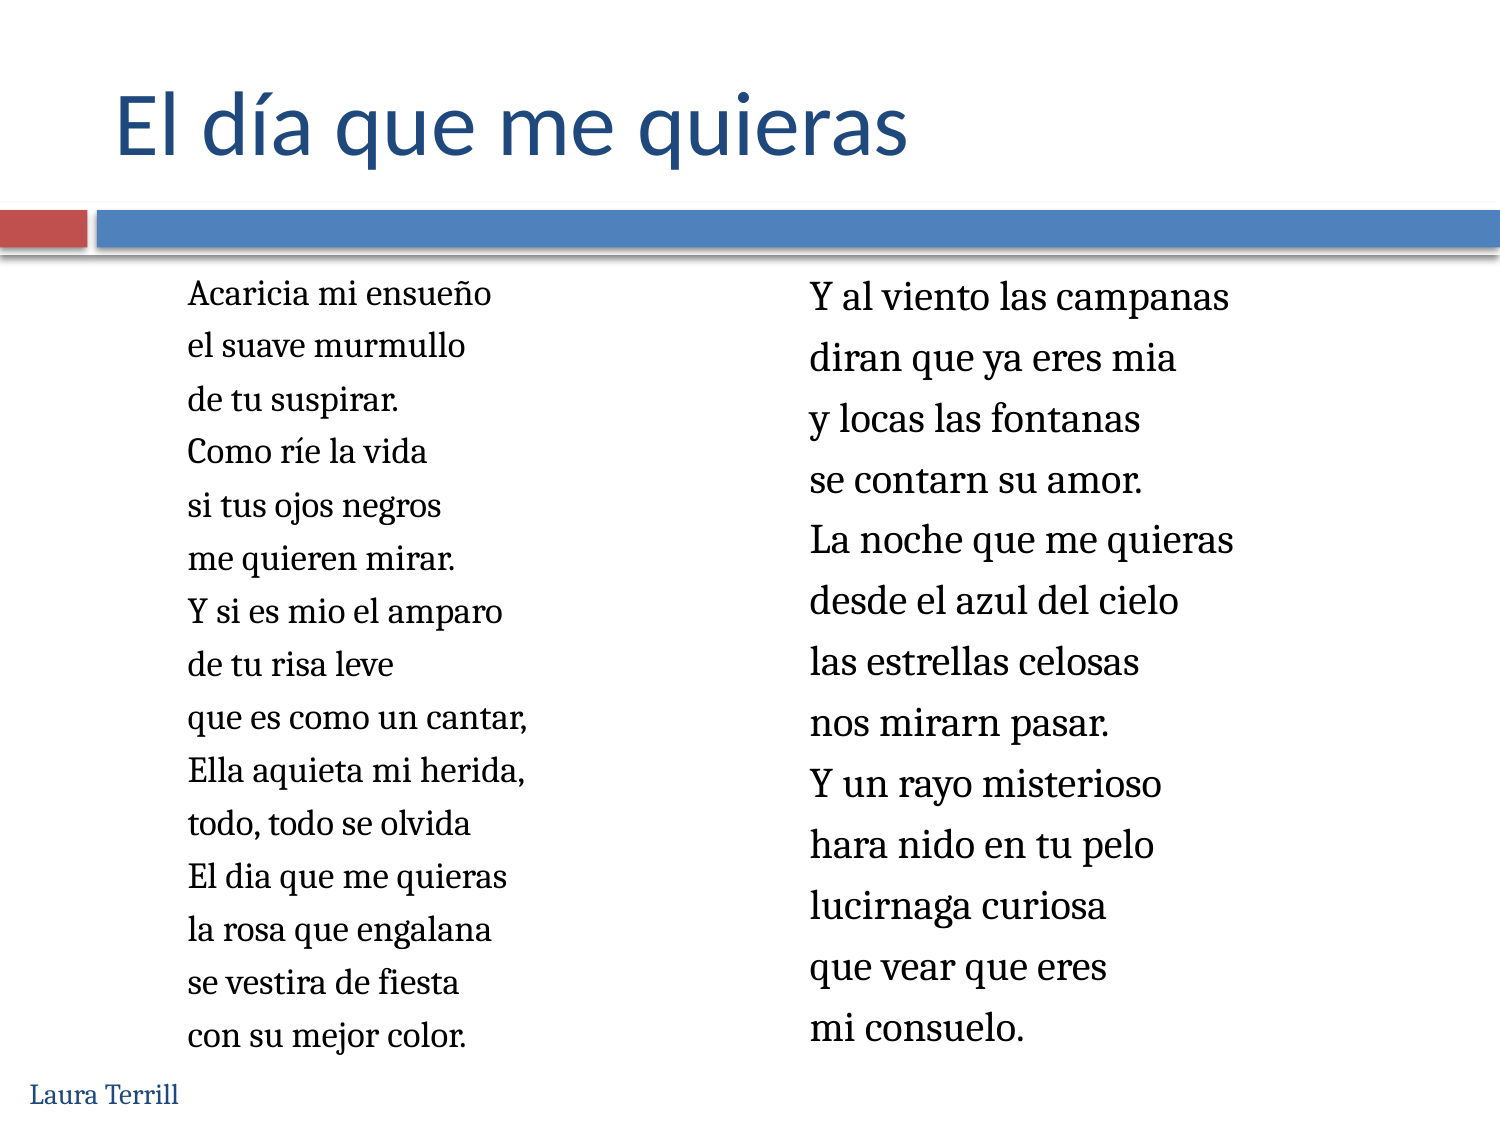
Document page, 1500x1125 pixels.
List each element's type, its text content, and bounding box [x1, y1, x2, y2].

footer Laura Terrill [14, 1063, 904, 1124]
list Acaricia mi ensueño el suave murmullo de tu suspirar. Como ríe la vida si tus ojos negros me quieren mirar. Y si es mio el amparo de tu risa leve que es como un cantar, Ella aquieta mi herida, todo, todo se olvida El dia que me quieras la rosa que engalana se vestira de fiesta con su mejor color. [172, 260, 794, 1063]
list Y al viento las campanas diran que ya eres mia y locas las fontanas se contarn su amor. La noche que me quieras desde el azul del cielo las estrellas celosas nos mirarn pasar. Y un rayo misterioso hara nido en tu pelo lucirnaga curiosa que vear que eres mi consuelo. [794, 260, 1433, 1065]
title El día que me quieras [99, 37, 1438, 200]
